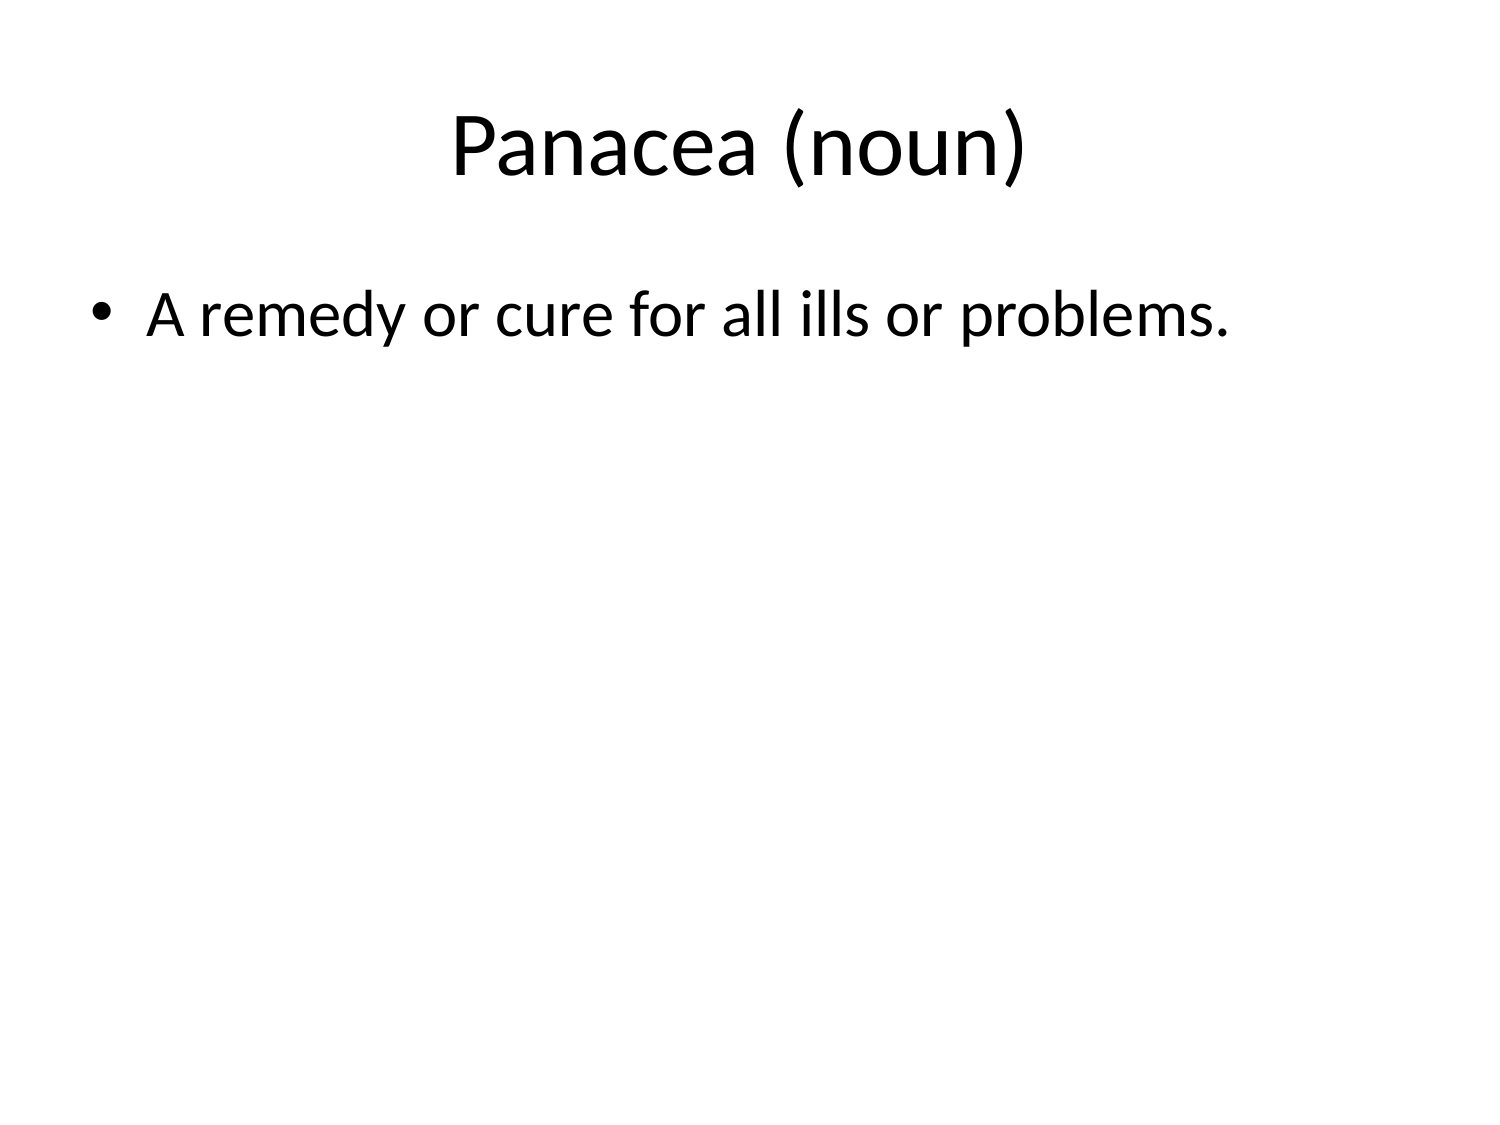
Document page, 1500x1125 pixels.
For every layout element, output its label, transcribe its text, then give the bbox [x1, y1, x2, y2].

list A remedy or cure for all ills or problems. [75, 262, 1425, 1005]
title Panacea (noun) [75, 45, 1425, 233]
